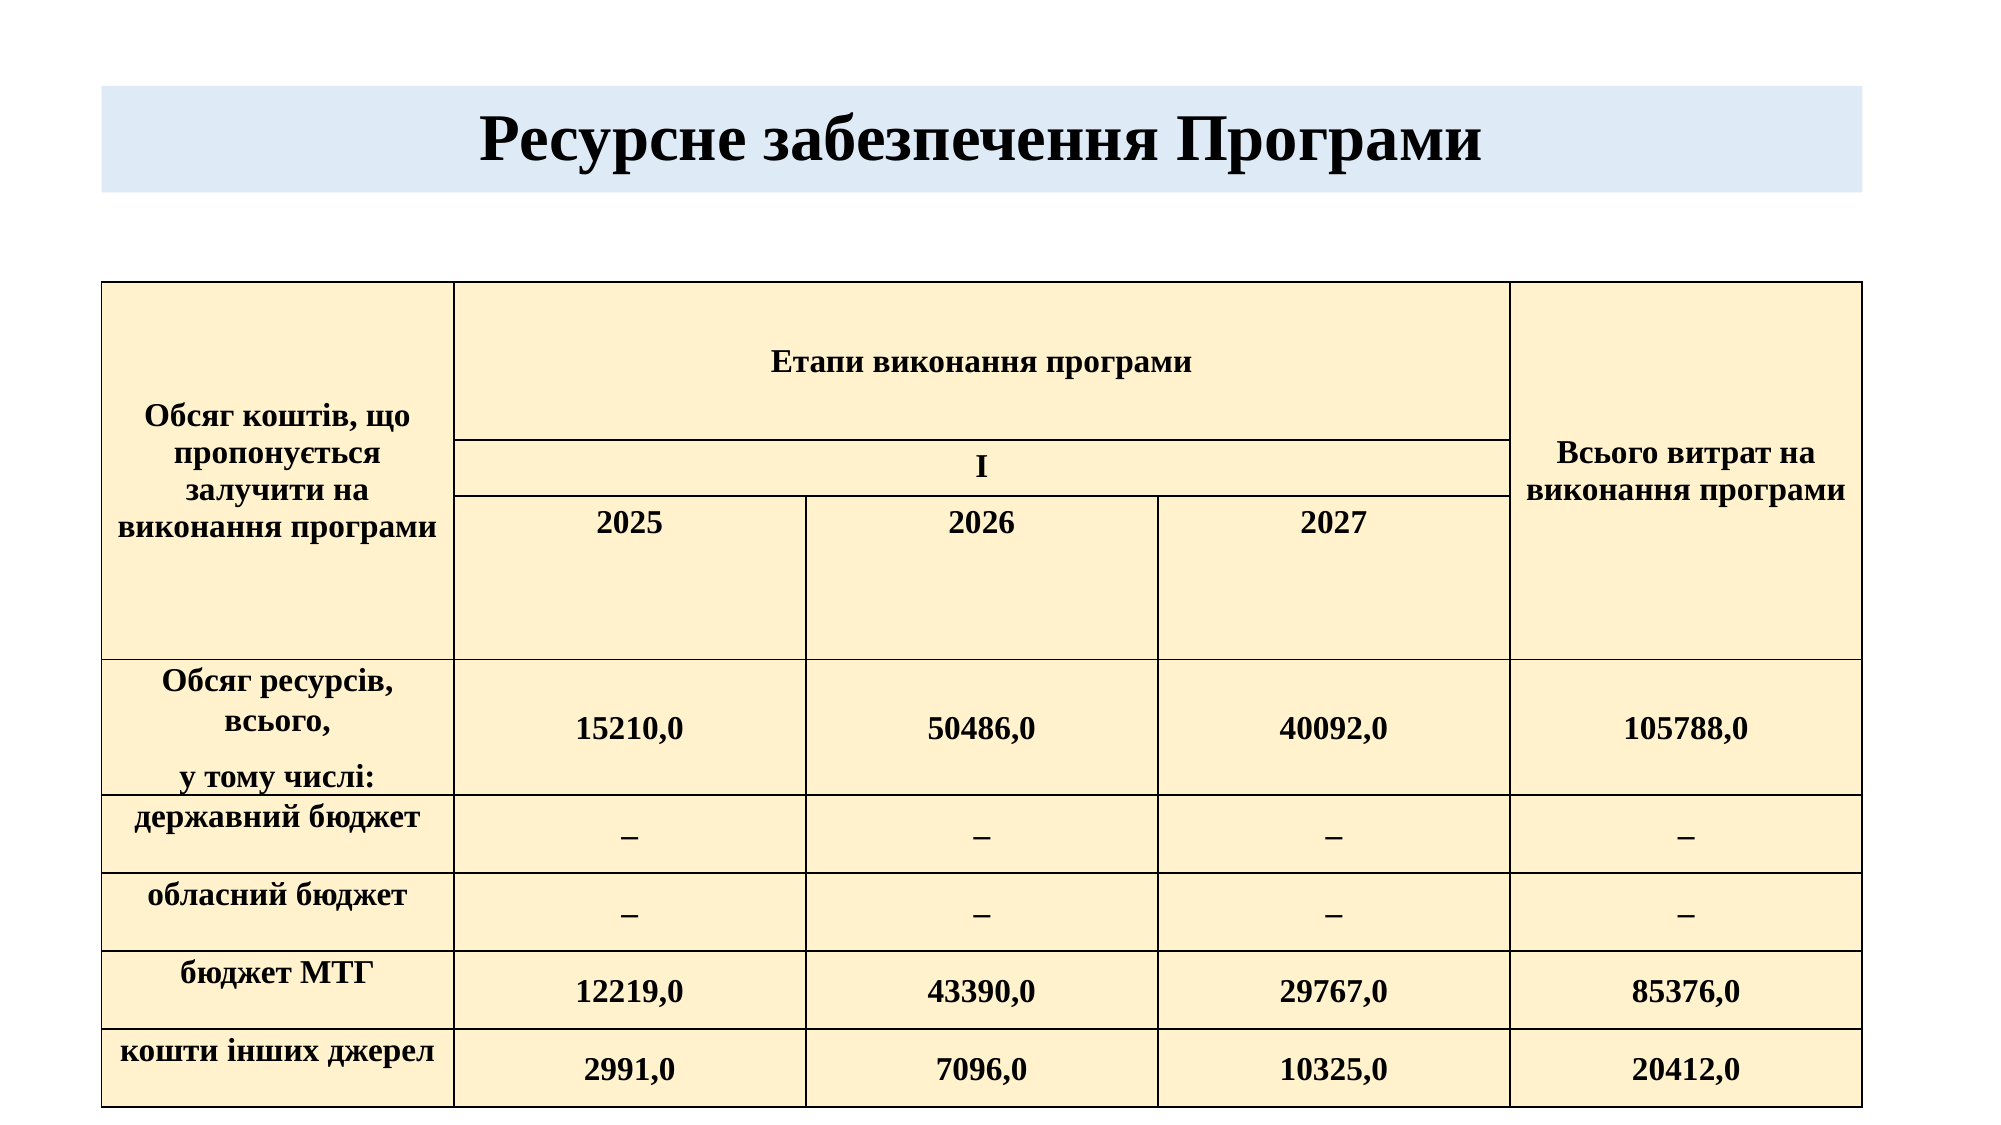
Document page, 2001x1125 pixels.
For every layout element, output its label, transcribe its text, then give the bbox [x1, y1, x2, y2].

table_cell 2027 [1159, 497, 1509, 659]
table_cell кошти інших джерел [102, 1030, 453, 1106]
table_cell – [1511, 874, 1861, 950]
table_cell – [455, 796, 805, 872]
table_cell 29767,0 [1159, 952, 1509, 1028]
table_header Всього витрат на виконання програми [1511, 283, 1861, 659]
table_cell 85376,0 [1511, 952, 1861, 1028]
title Ресурсне забезпечення Програми [101, 85, 1863, 193]
table_cell – [1511, 796, 1861, 872]
table_cell – [1159, 796, 1509, 872]
table_cell обласний бюджет [102, 874, 453, 950]
table_cell 2991,0 [455, 1030, 805, 1106]
table_cell бюджет МТГ [102, 952, 453, 1028]
table_cell 2025 [455, 497, 805, 659]
table_cell І [455, 441, 1509, 495]
table_cell – [807, 874, 1157, 950]
table_cell Обсяг ресурсів, всього, у тому числі: [102, 660, 453, 794]
table_cell 10325,0 [1159, 1030, 1509, 1106]
table_cell 2026 [807, 497, 1157, 659]
table_cell – [807, 796, 1157, 872]
table_cell державний бюджет [102, 796, 453, 872]
table_cell 105788,0 [1511, 660, 1861, 794]
table_cell 40092,0 [1159, 660, 1509, 794]
table_cell 43390,0 [807, 952, 1157, 1028]
table_cell 50486,0 [807, 660, 1157, 794]
table_cell 15210,0 [455, 660, 805, 794]
table_cell – [455, 874, 805, 950]
table_cell 7096,0 [807, 1030, 1157, 1106]
table_cell – [1159, 874, 1509, 950]
table_cell 12219,0 [455, 952, 805, 1028]
table_header Етапи виконання програми [455, 283, 1509, 439]
table_cell 20412,0 [1511, 1030, 1861, 1106]
table_header Обсяг коштів, що пропонується залучити на виконання програми [102, 283, 453, 659]
